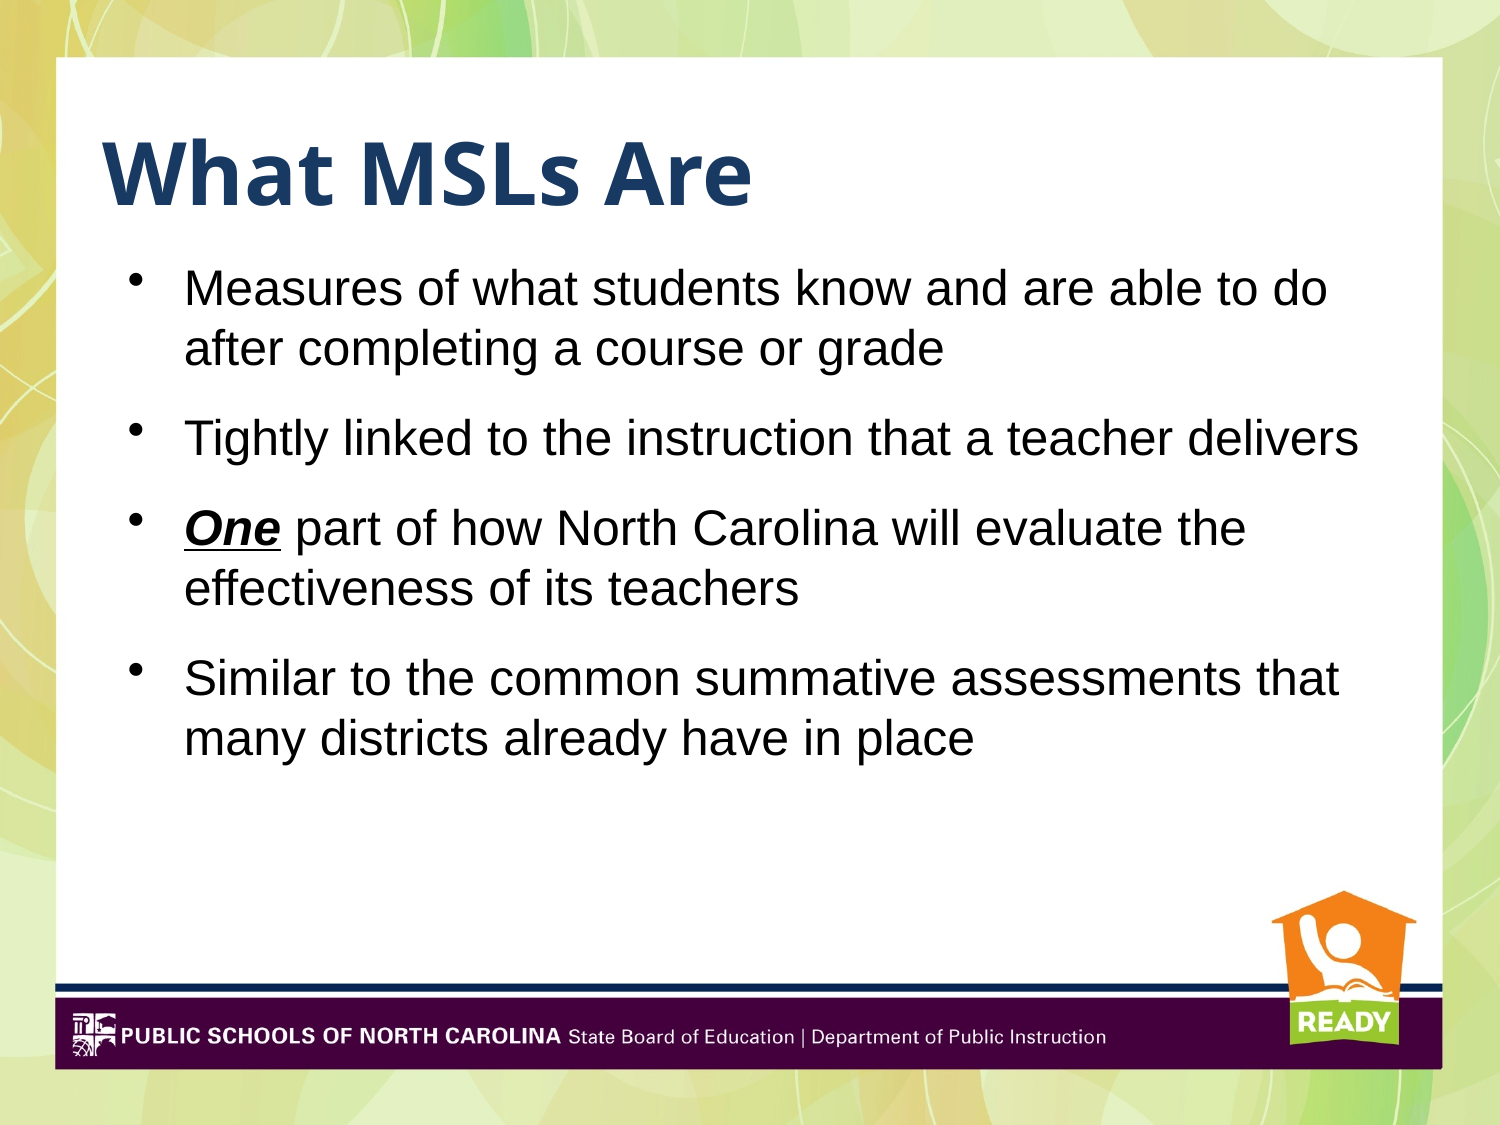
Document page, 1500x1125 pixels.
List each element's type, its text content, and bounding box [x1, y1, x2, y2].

title What MSLs Are [87, 95, 1413, 246]
picture [0, 0, 1500, 1125]
list Measures of what students know and are able to do after completing a course or grade Tightly linked to the instruction that a teacher delivers One part of how North Carolina will evaluate the effectiveness of its teachers Similar to the common summative assessments that many districts already have in place [112, 248, 1388, 986]
